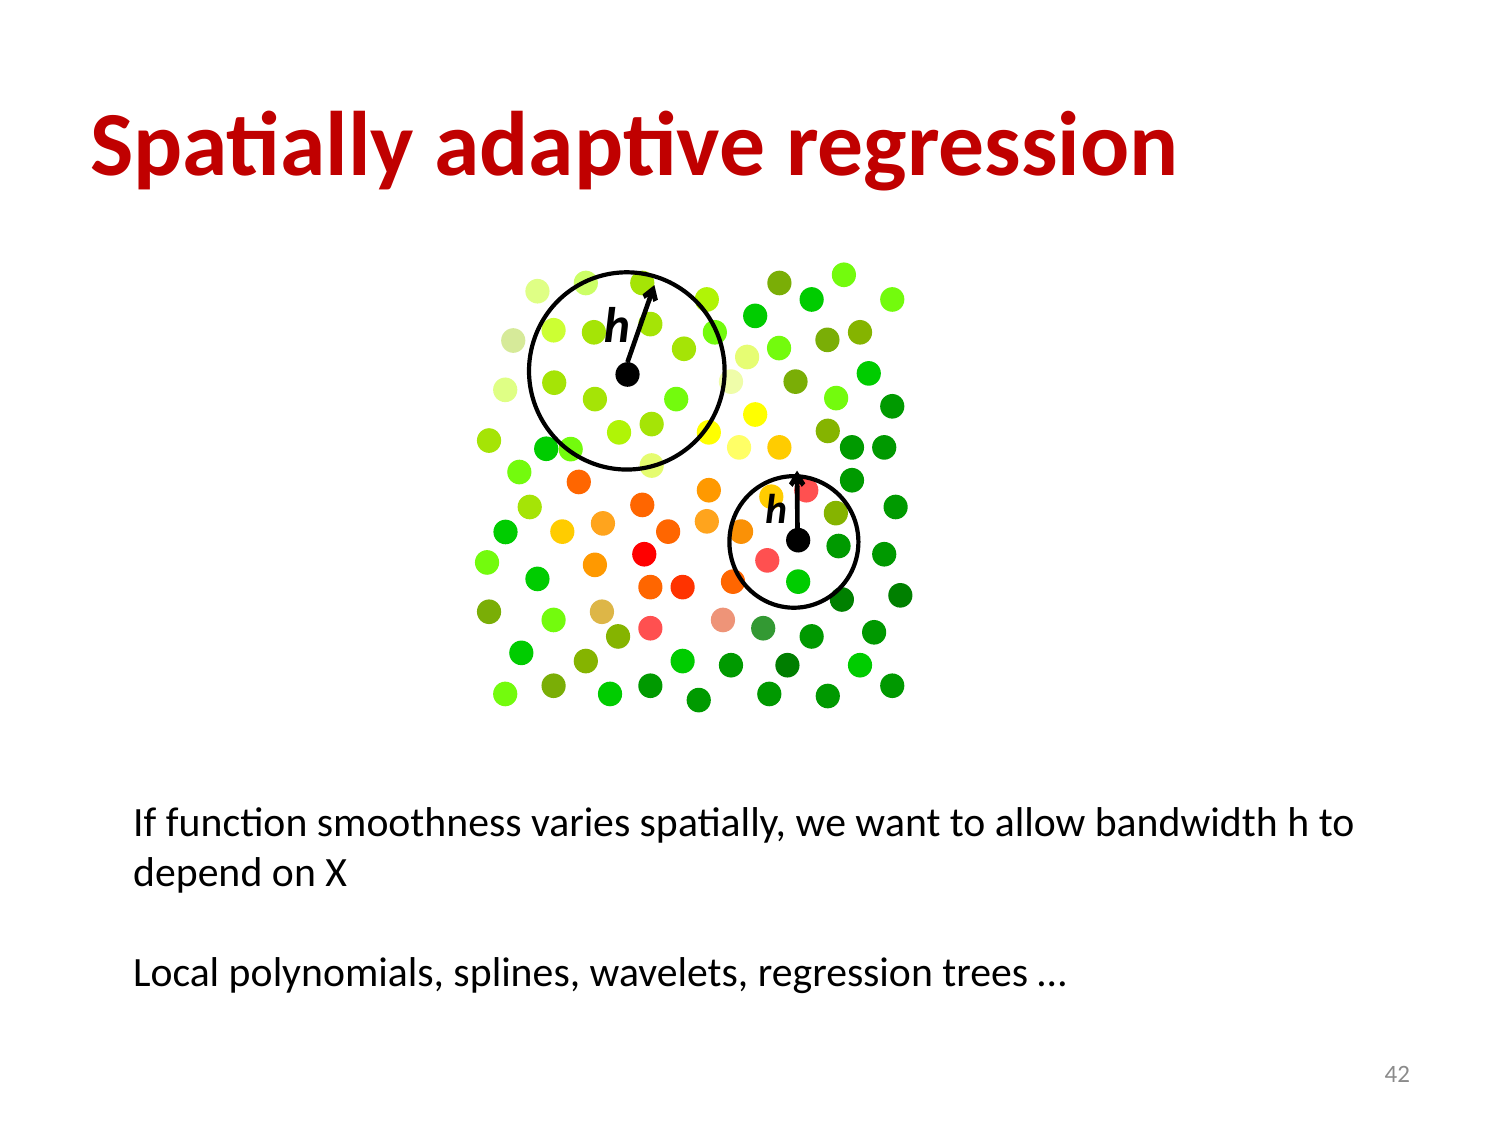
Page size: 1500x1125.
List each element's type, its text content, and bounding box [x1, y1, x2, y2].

title Spatially adaptive regression [75, 45, 1425, 233]
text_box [474, 262, 913, 713]
slide_number 42 [1074, 1042, 1425, 1103]
text_box If function smoothness varies spatially, we want to allow bandwidth h to depend on X Local polynomials, splines, wavelets, regression trees … [118, 787, 1380, 1003]
